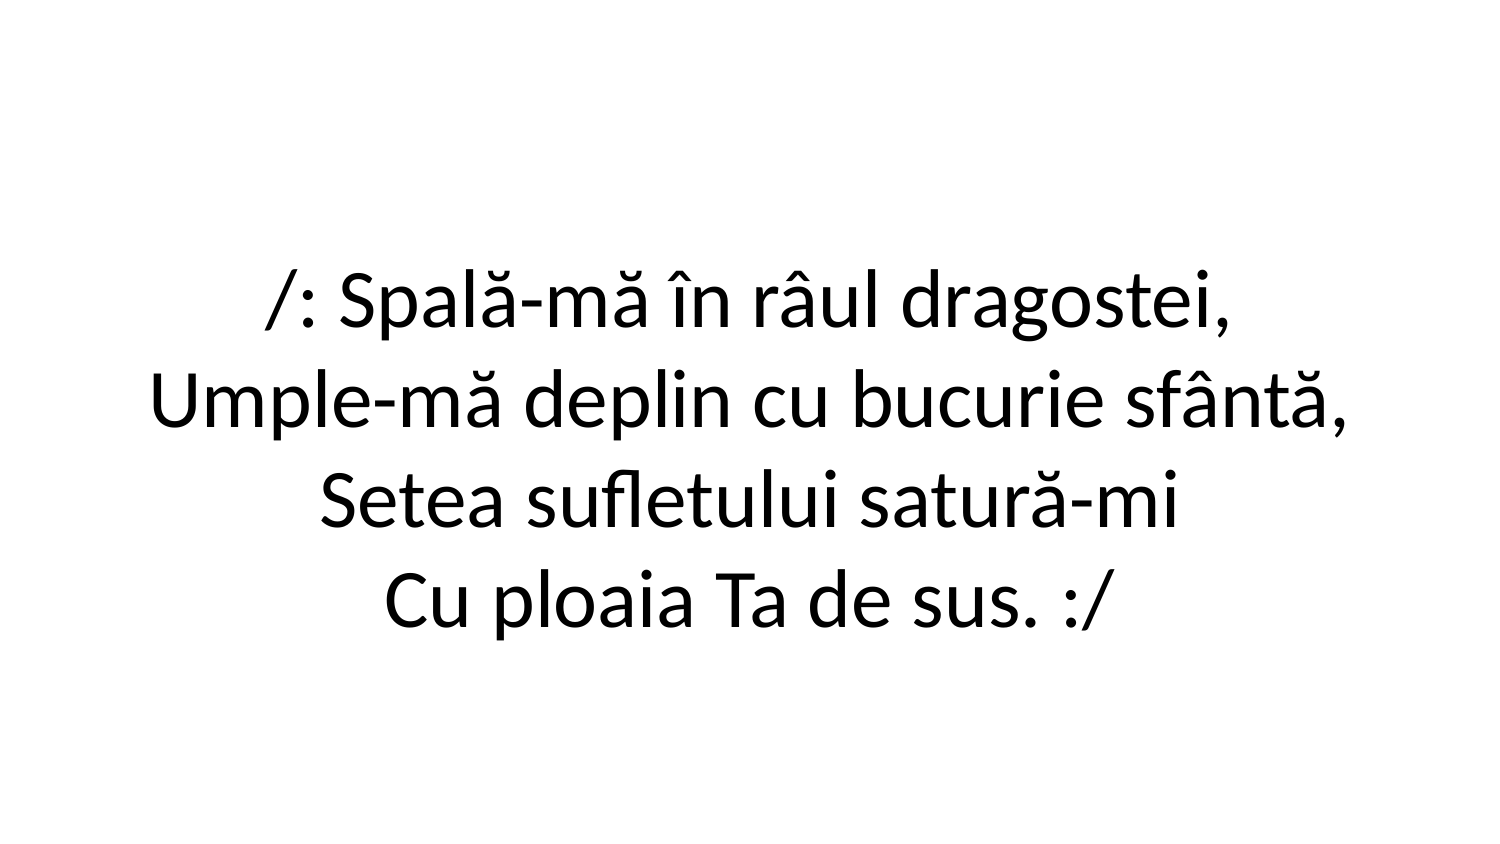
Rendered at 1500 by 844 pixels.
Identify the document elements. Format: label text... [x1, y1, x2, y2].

text_box /: Spală-mă în râul dragostei, Umple-mă deplin cu bucurie sfântă, Setea sufletului satură-mi Cu ploaia Ta de sus. :/ [133, 192, 1367, 652]
